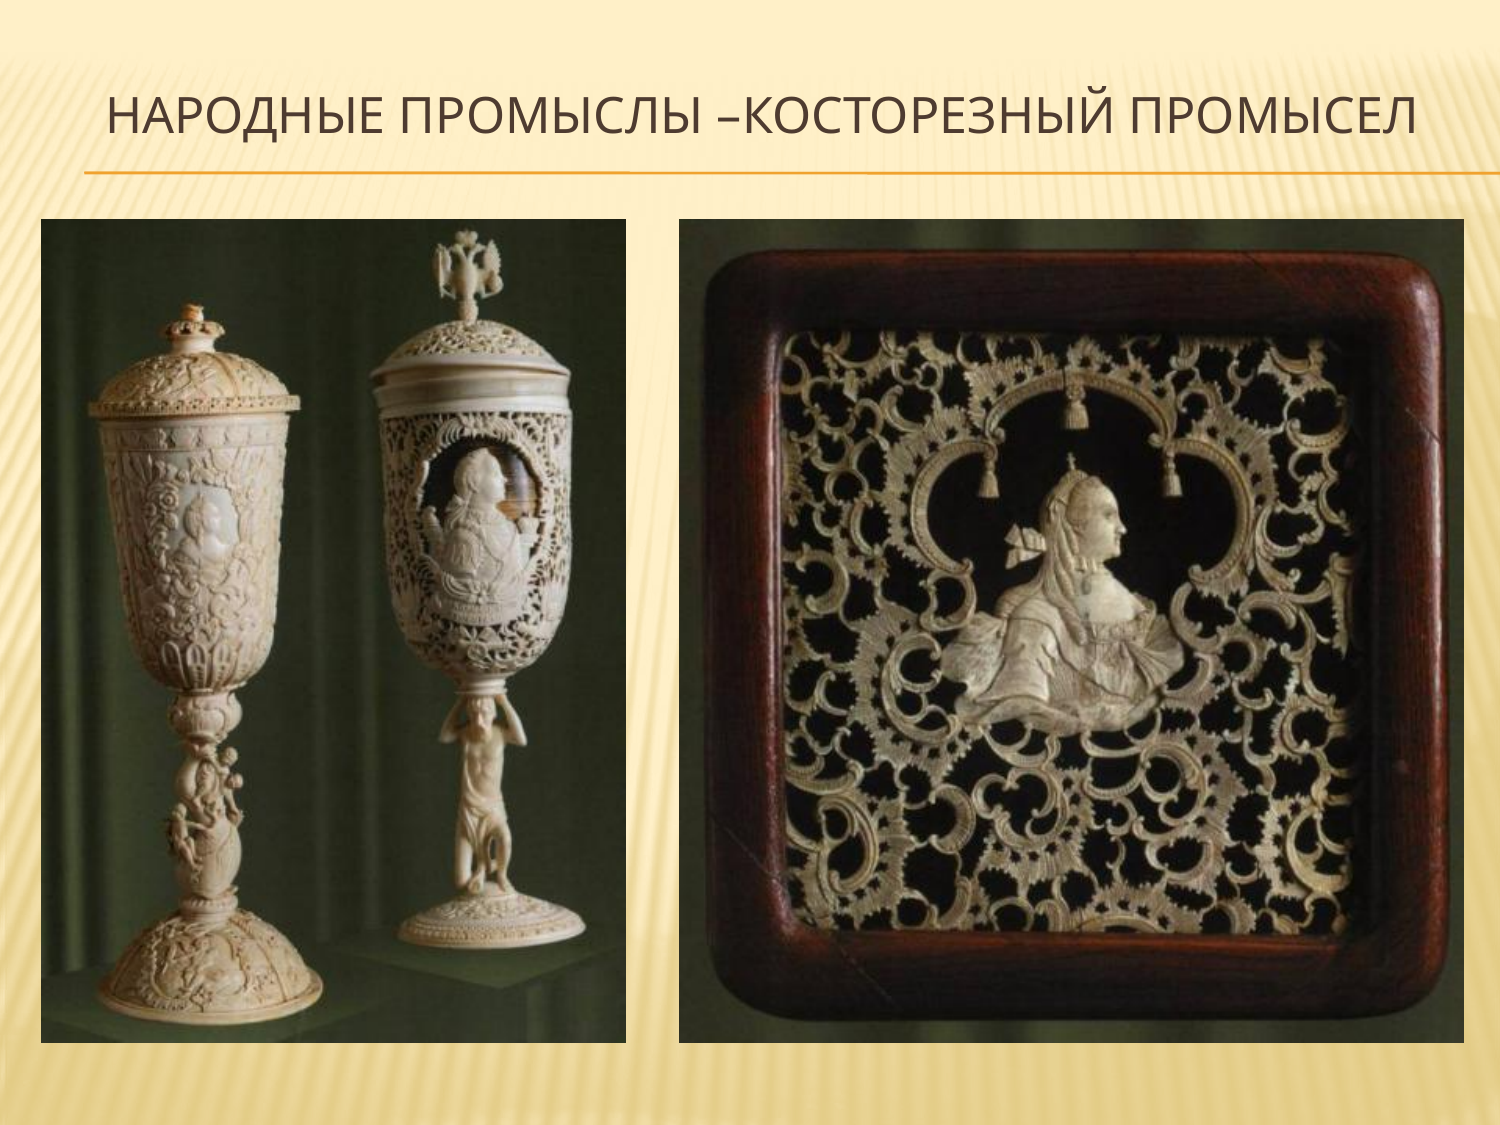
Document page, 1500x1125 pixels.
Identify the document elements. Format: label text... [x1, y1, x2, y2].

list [40, 219, 626, 1043]
picture [678, 219, 1464, 1043]
title НАРОДНЫЕ ПРОМЫСЛЫ –КОСТОРЕЗНЫЙ ПРОМЫСЕЛ [50, 75, 1475, 213]
